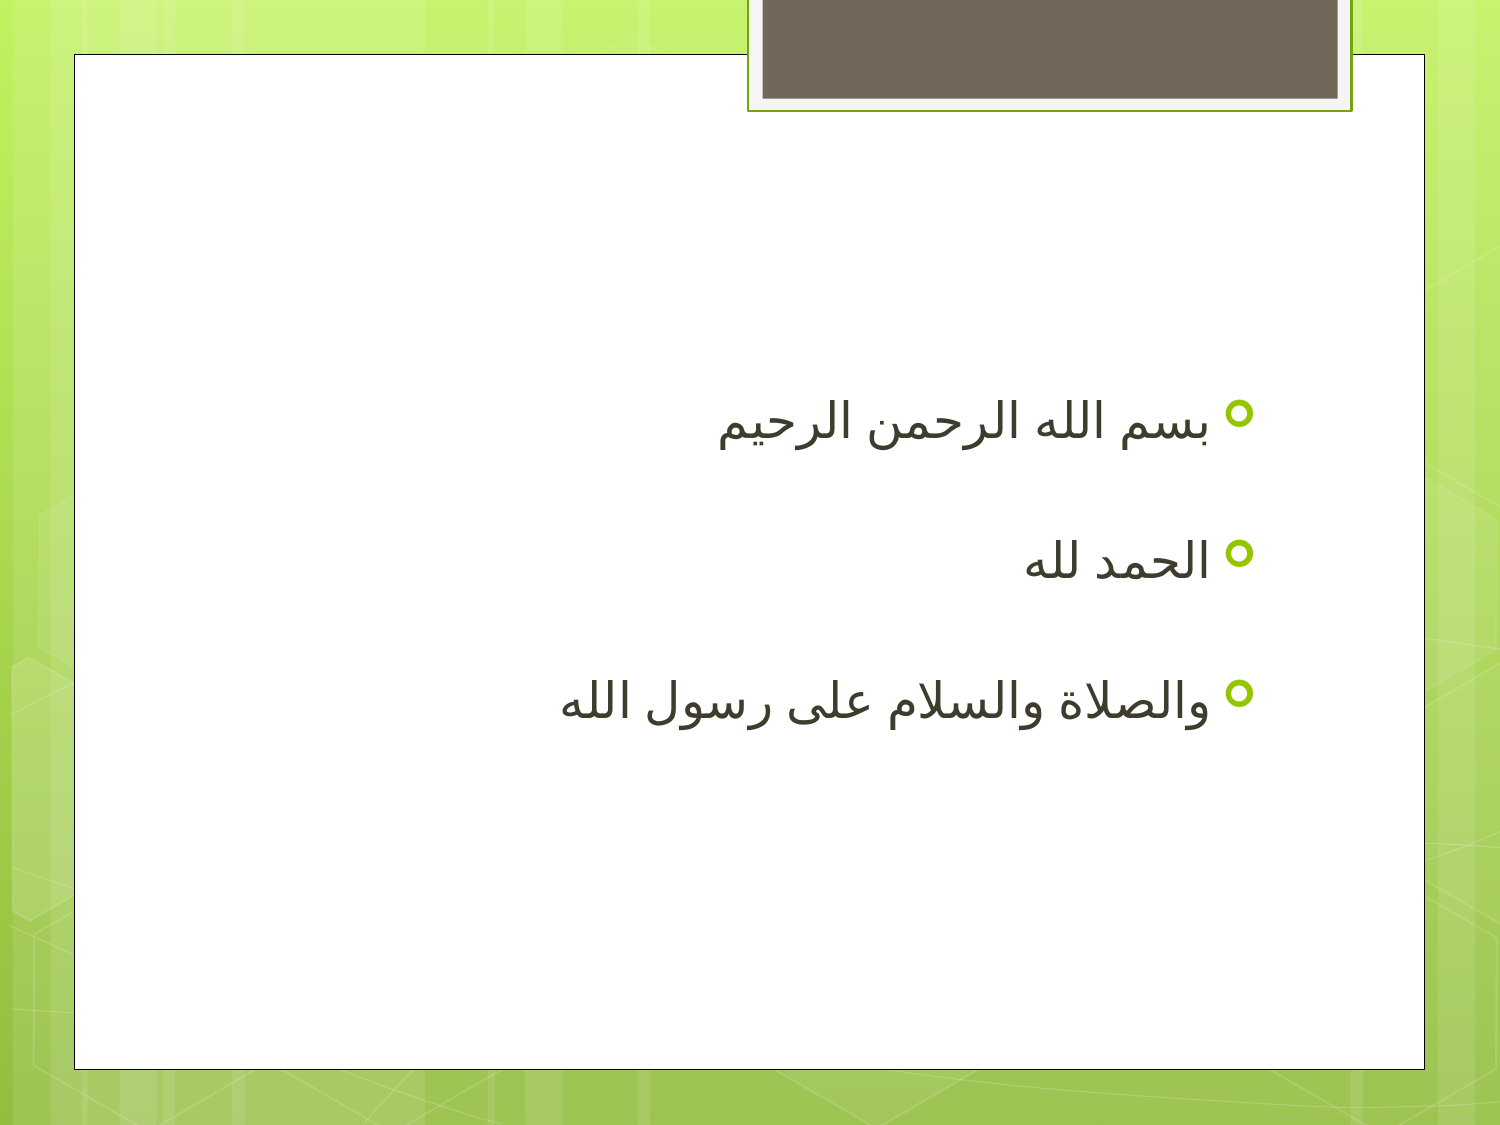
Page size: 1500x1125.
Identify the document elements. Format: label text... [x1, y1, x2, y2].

list بسم الله الرحمن الرحيم الحمد لله والصلاة والسلام على رسول الله [171, 381, 1283, 957]
